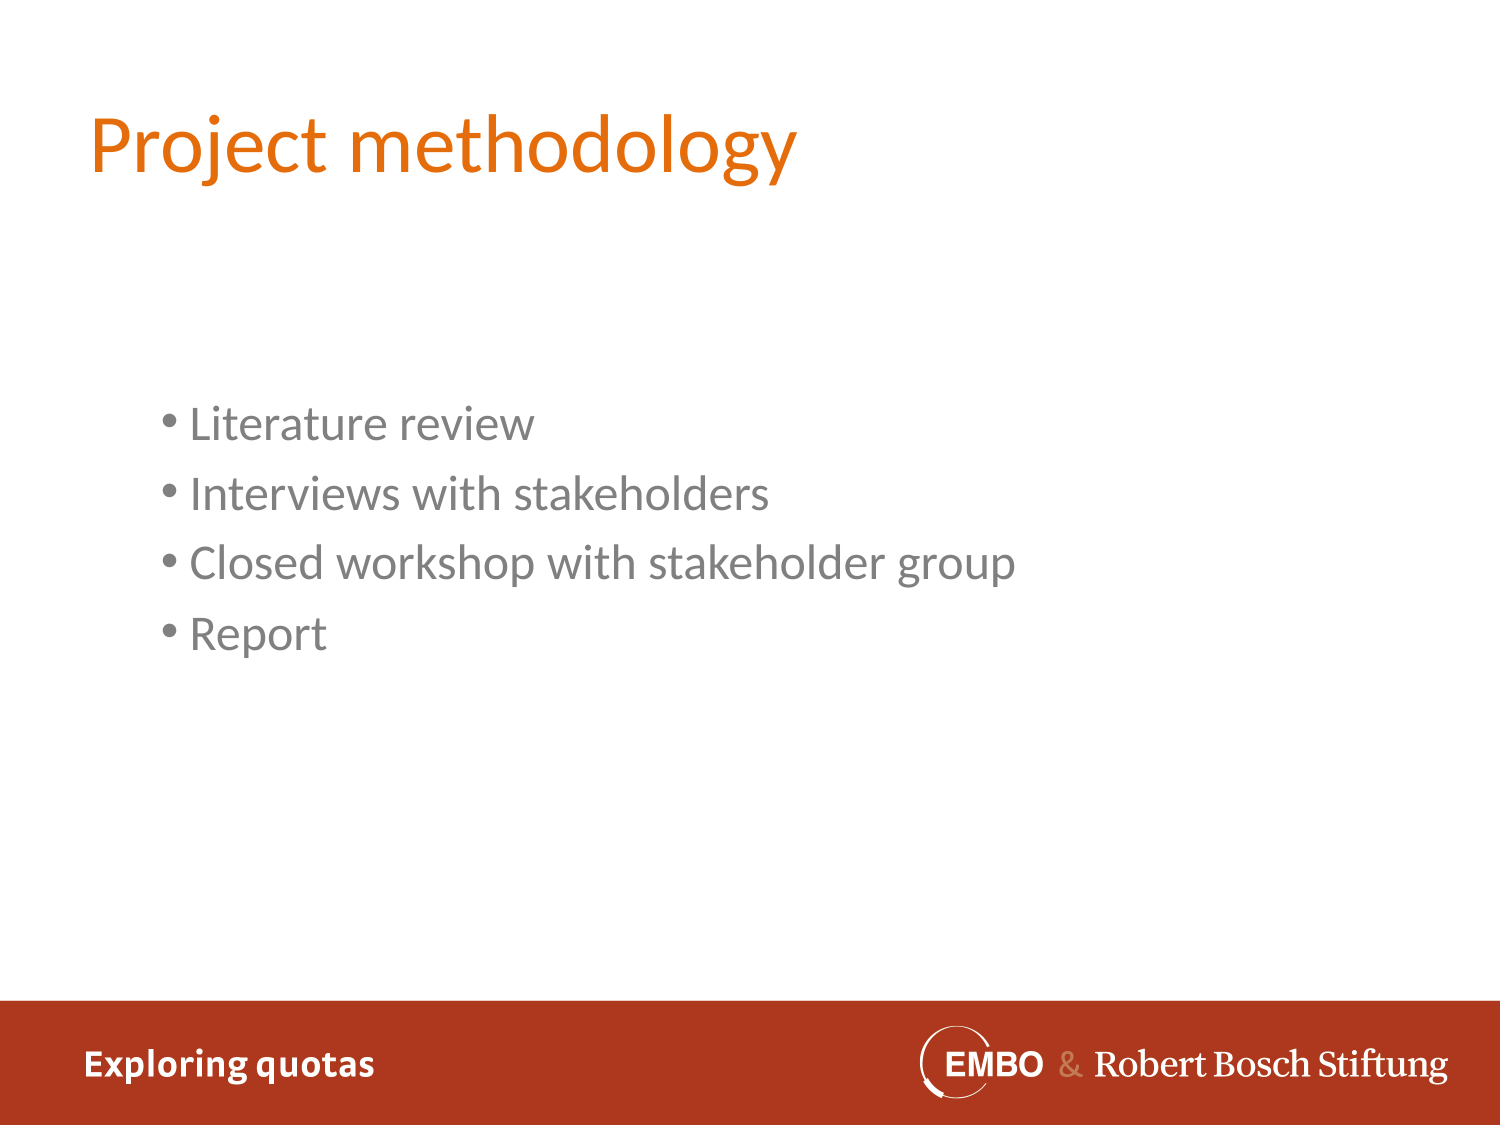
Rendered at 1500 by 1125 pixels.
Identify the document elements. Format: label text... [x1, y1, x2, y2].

picture [0, 0, 1500, 1125]
text_box Project methodology [74, 45, 1425, 233]
list Literature review Interviews with stakeholders Closed workshop with stakeholder group Report [145, 382, 1425, 1125]
